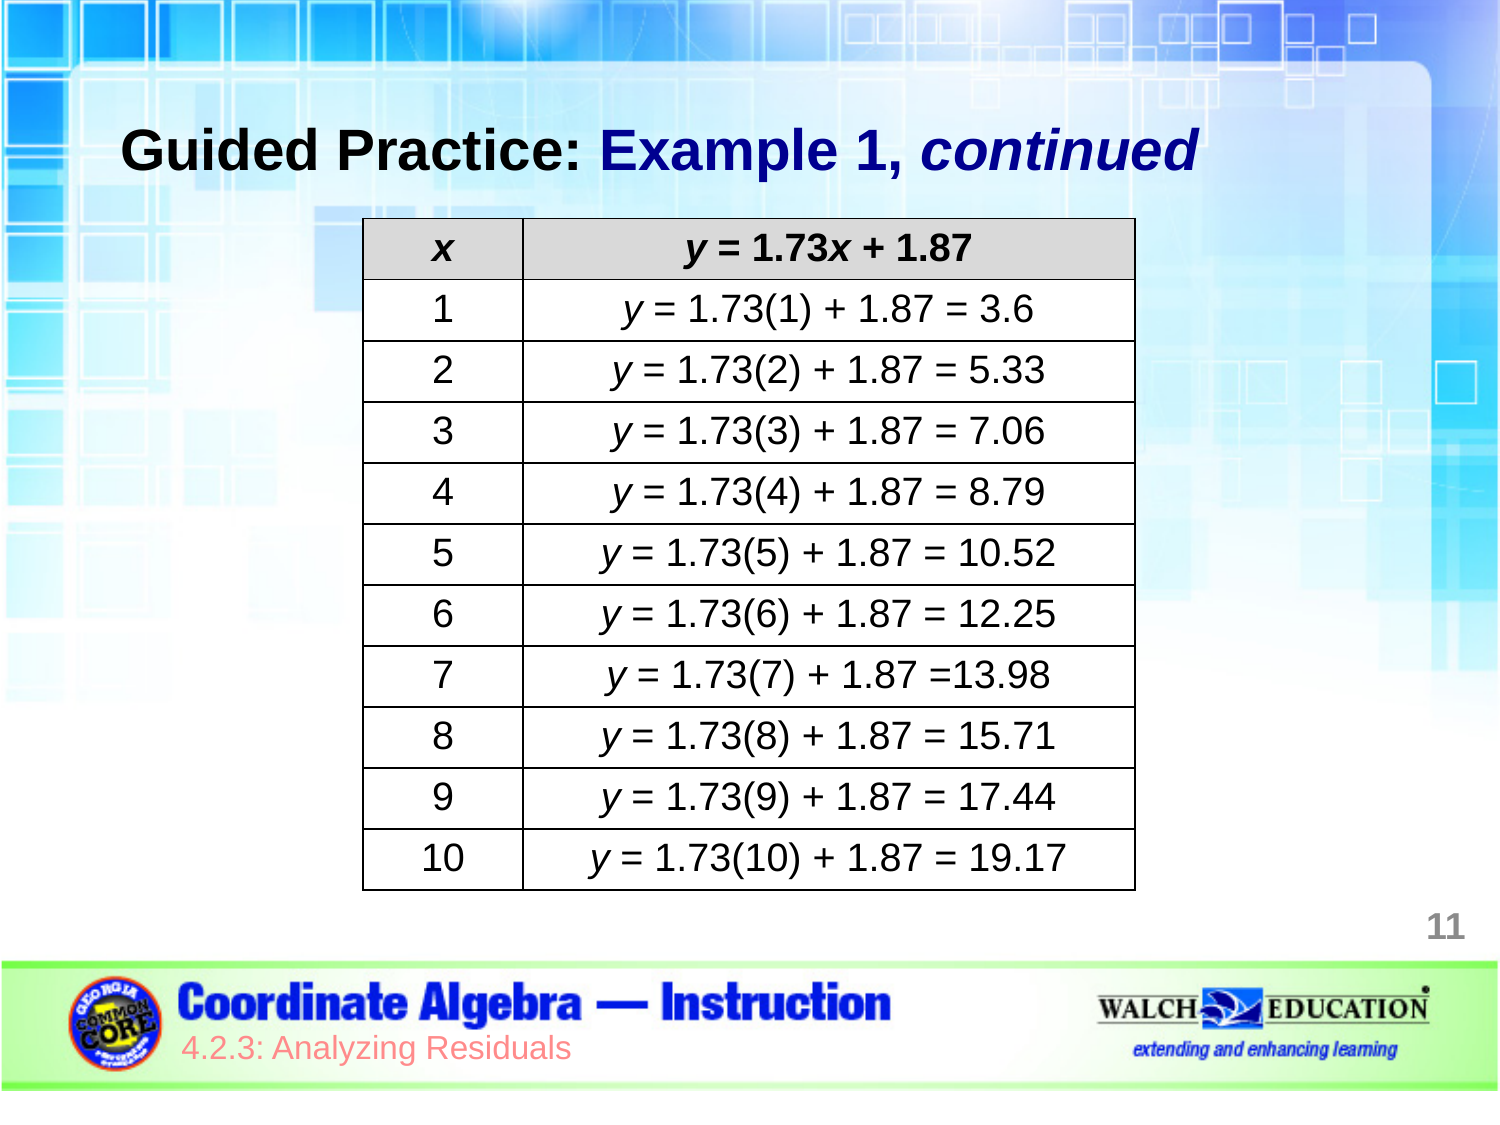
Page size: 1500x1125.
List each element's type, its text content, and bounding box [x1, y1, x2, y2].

table_cell 10 [364, 830, 522, 889]
table_cell y = 1.73(4) + 1.87 = 8.79 [524, 464, 1134, 523]
table_cell y = 1.73(5) + 1.87 = 10.52 [524, 525, 1134, 584]
table_cell y = 1.73(8) + 1.87 = 15.71 [524, 708, 1134, 767]
table_header x [364, 219, 522, 279]
table_cell 1 [364, 280, 522, 340]
table_cell y = 1.73(10) + 1.87 = 19.17 [524, 830, 1134, 889]
table_cell 5 [364, 525, 522, 584]
slide_number 11 [1361, 901, 1481, 949]
picture [1, 0, 1500, 1091]
table_cell y = 1.73(7) + 1.87 =13.98 [524, 647, 1134, 706]
table_cell 4 [364, 464, 522, 523]
table_header y = 1.73x + 1.87 [524, 219, 1134, 279]
table_cell y = 1.73(2) + 1.87 = 5.33 [524, 342, 1134, 401]
table_cell 3 [364, 403, 522, 462]
table_cell y = 1.73(9) + 1.87 = 17.44 [524, 769, 1134, 828]
table_cell 6 [364, 586, 522, 645]
footer 4.2.3: Analyzing Residuals [166, 1024, 1080, 1069]
table_cell y = 1.73(6) + 1.87 = 12.25 [524, 586, 1134, 645]
table_cell 2 [364, 342, 522, 401]
table_cell 9 [364, 769, 522, 828]
subtitle Guided Practice: Example 1, continued [105, 105, 1446, 925]
table_cell y = 1.73(1) + 1.87 = 3.6 [524, 280, 1134, 340]
table_cell y = 1.73(3) + 1.87 = 7.06 [524, 403, 1134, 462]
table_cell 8 [364, 708, 522, 767]
table_cell 7 [364, 647, 522, 706]
